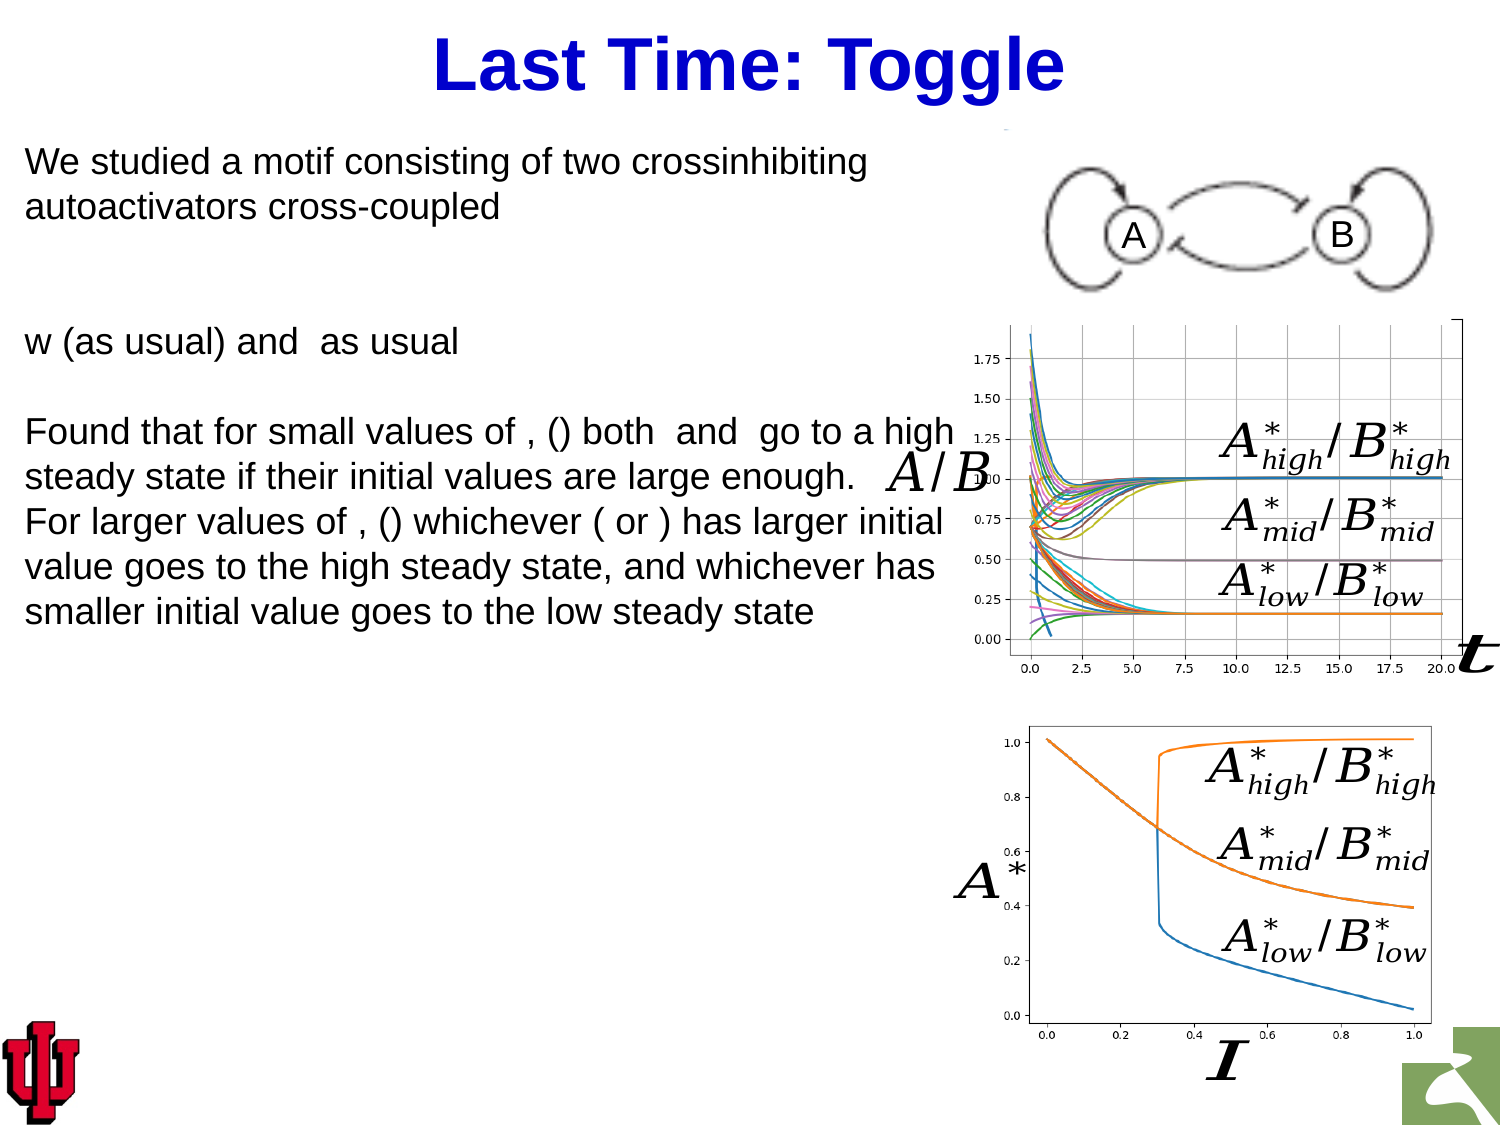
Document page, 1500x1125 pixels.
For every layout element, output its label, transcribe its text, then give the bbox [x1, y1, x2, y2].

picture [1003, 129, 1452, 326]
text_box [882, 293, 1500, 698]
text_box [949, 696, 1454, 1094]
picture [1402, 1027, 1500, 1125]
picture [0, 1020, 80, 1125]
title Last Time: Toggle [0, 0, 1500, 130]
